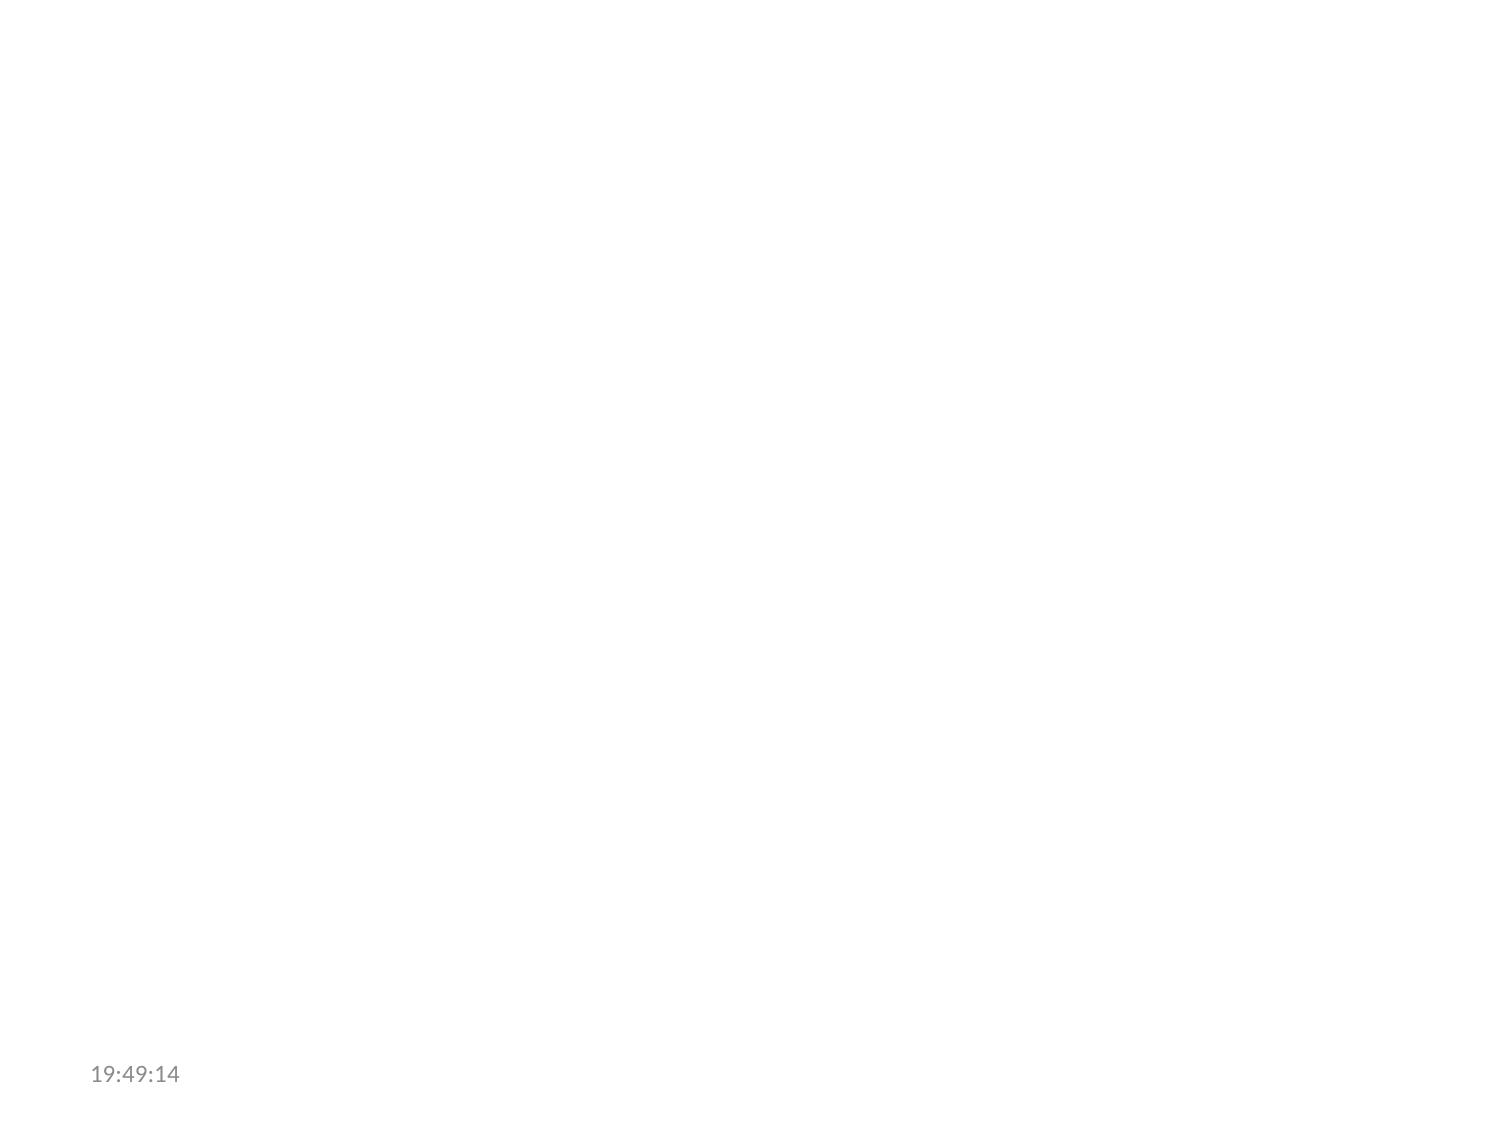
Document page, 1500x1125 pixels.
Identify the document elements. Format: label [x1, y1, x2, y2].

slide_number [75, 1042, 425, 1103]
